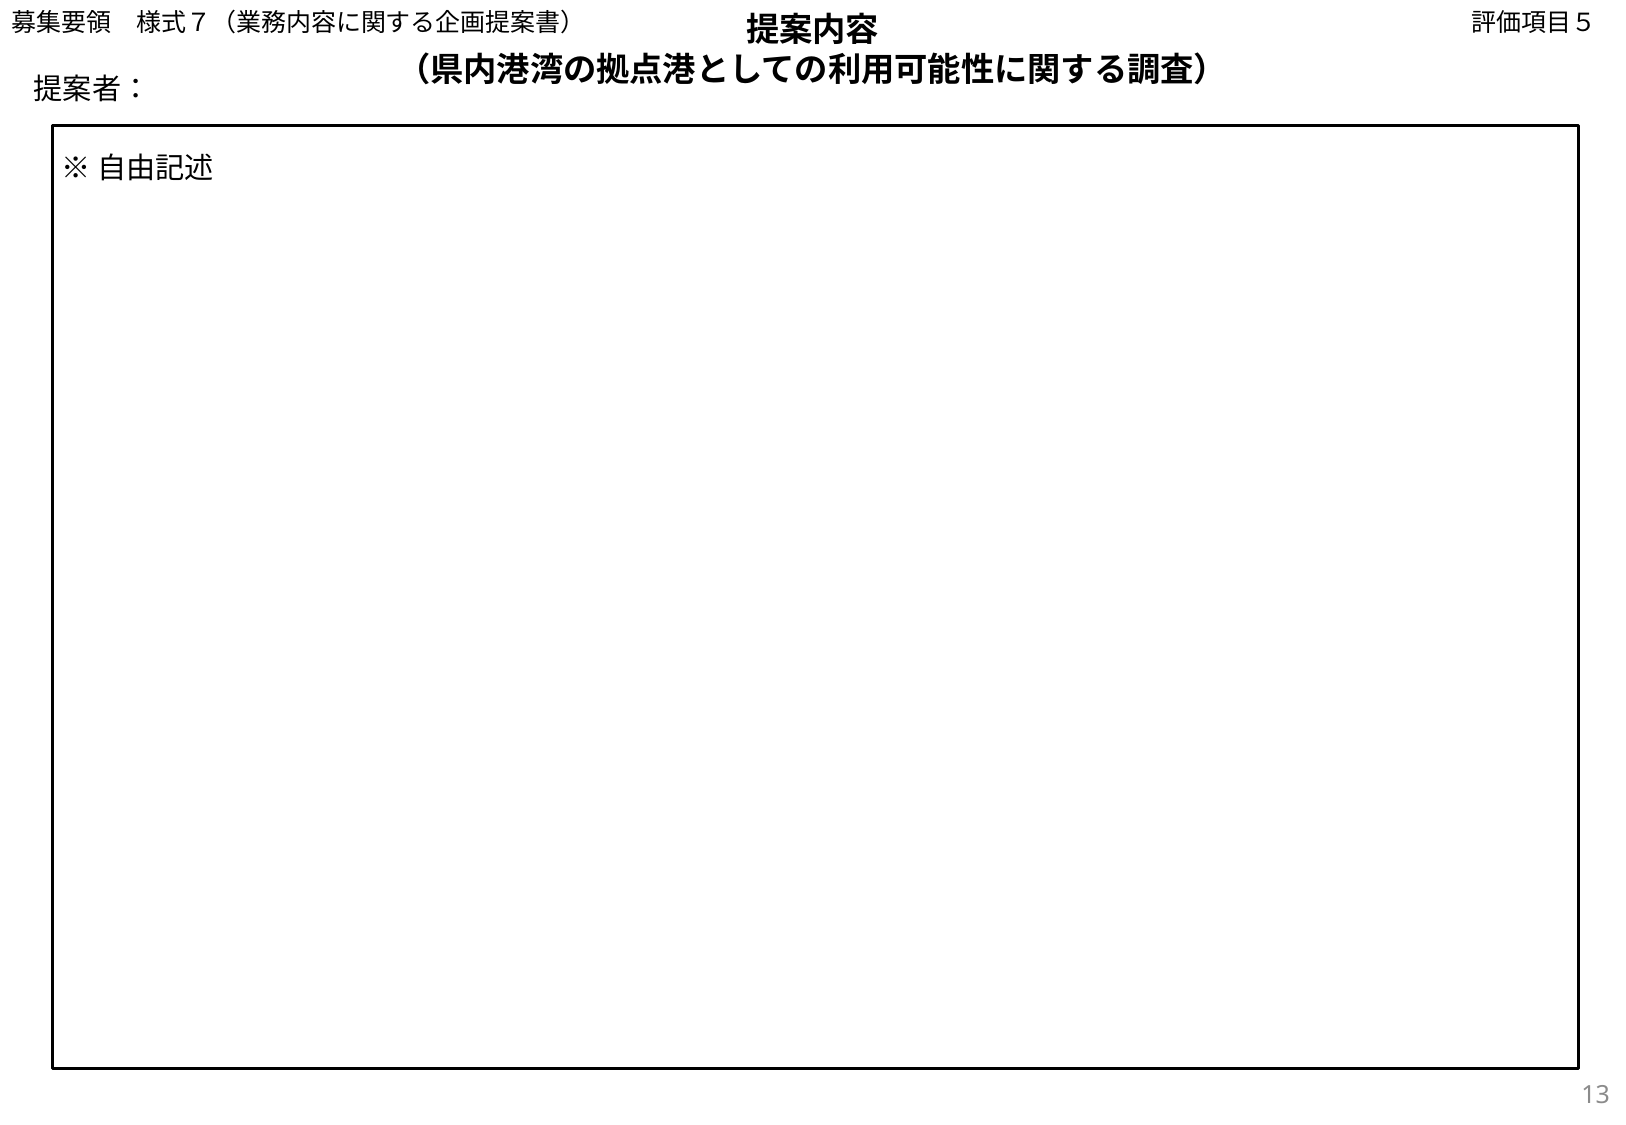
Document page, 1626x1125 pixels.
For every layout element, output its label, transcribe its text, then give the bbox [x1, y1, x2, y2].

text_box 評価項目５ [1443, 0, 1625, 47]
text_box ※自由記述 [46, 142, 237, 192]
text_box 募集要領 様式７（業務内容に関する企画提案書） [0, 0, 600, 47]
text_box 提案内容 （県内港湾の拠点港としての利用可能性に関する調査） [168, 1, 1457, 96]
text_box 提案者： [18, 63, 528, 113]
text_box [52, 125, 1579, 1069]
slide_number 13 [1259, 1065, 1625, 1125]
